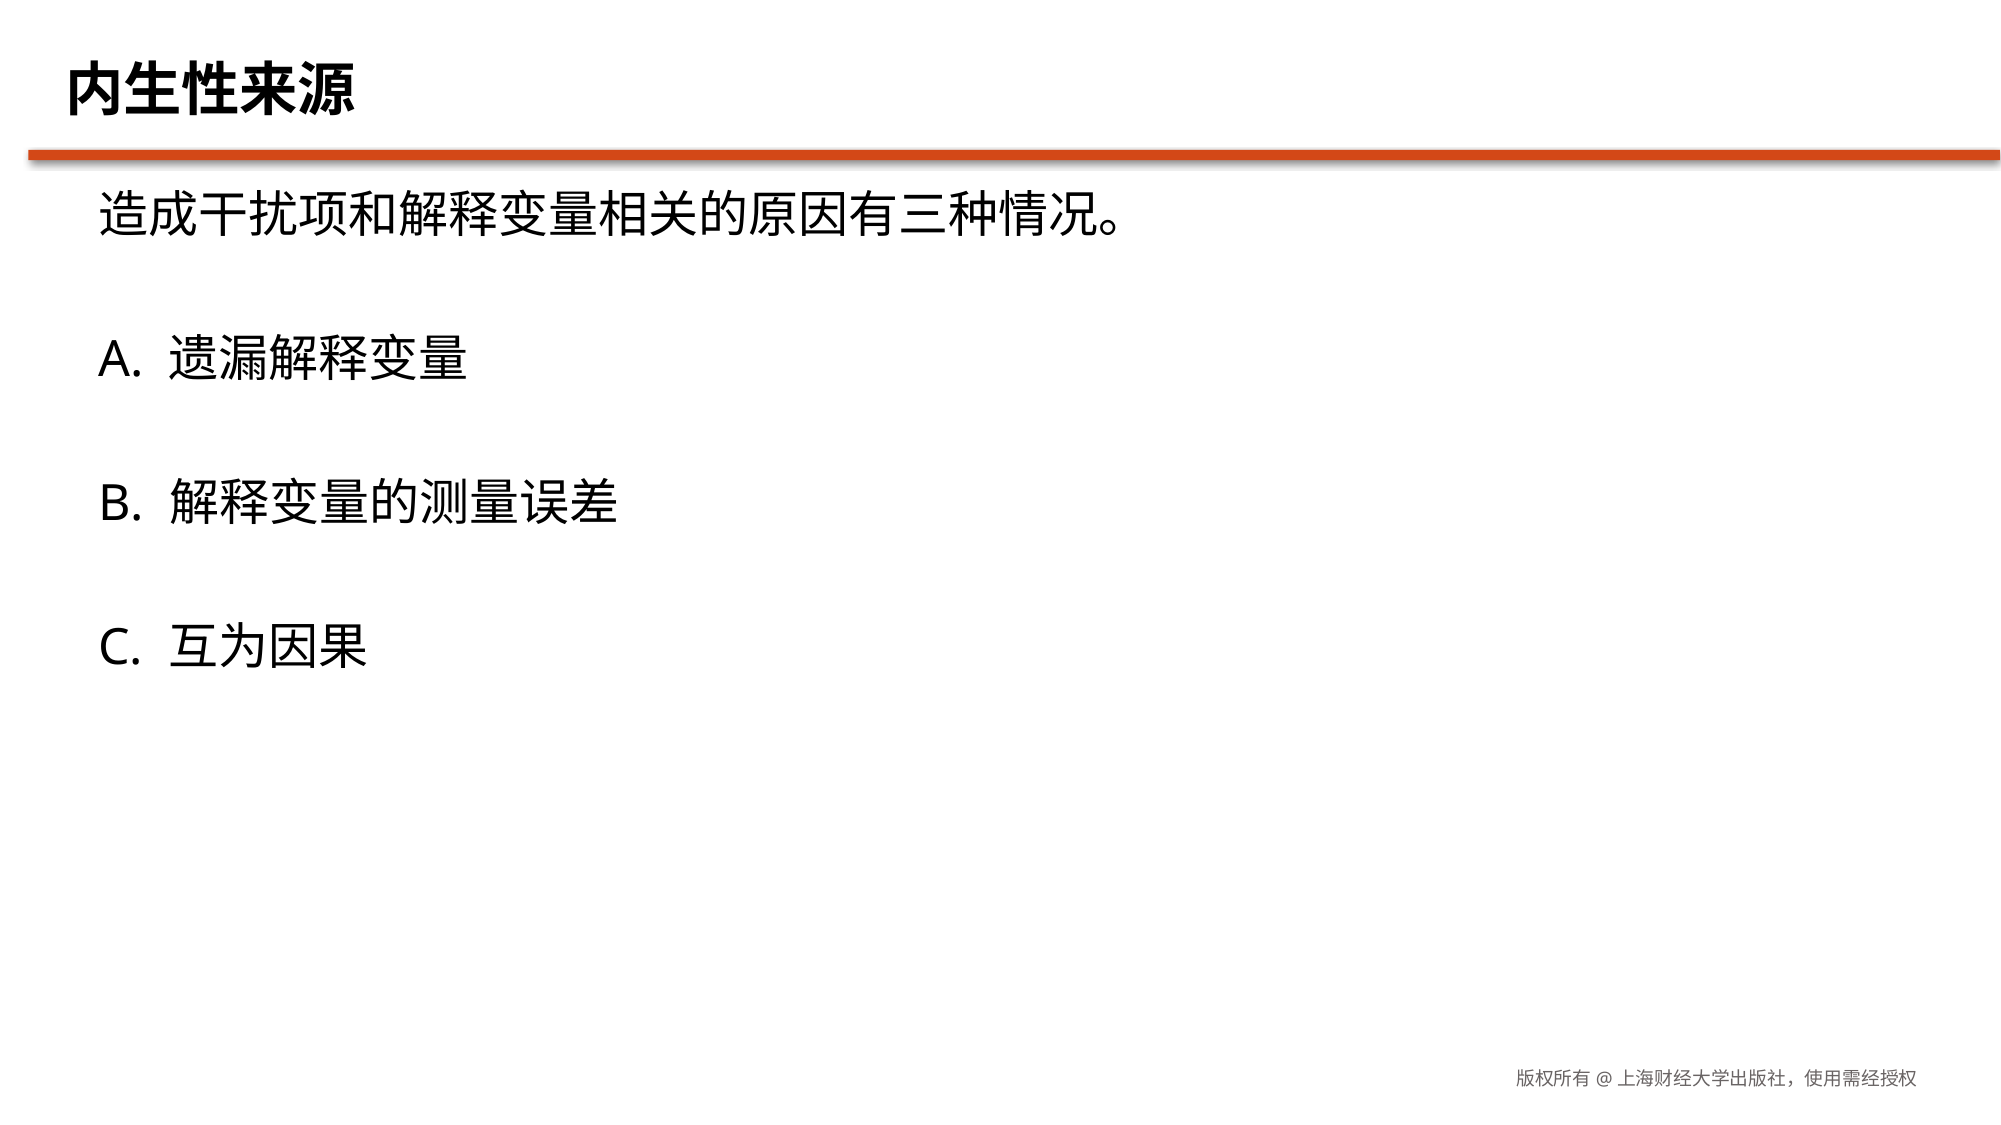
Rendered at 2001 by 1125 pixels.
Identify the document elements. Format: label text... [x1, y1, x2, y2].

footer 版权所有@上海财经大学出版社，使用需经授权 [1483, 1046, 1950, 1109]
title 内生性来源 [50, 50, 1825, 138]
